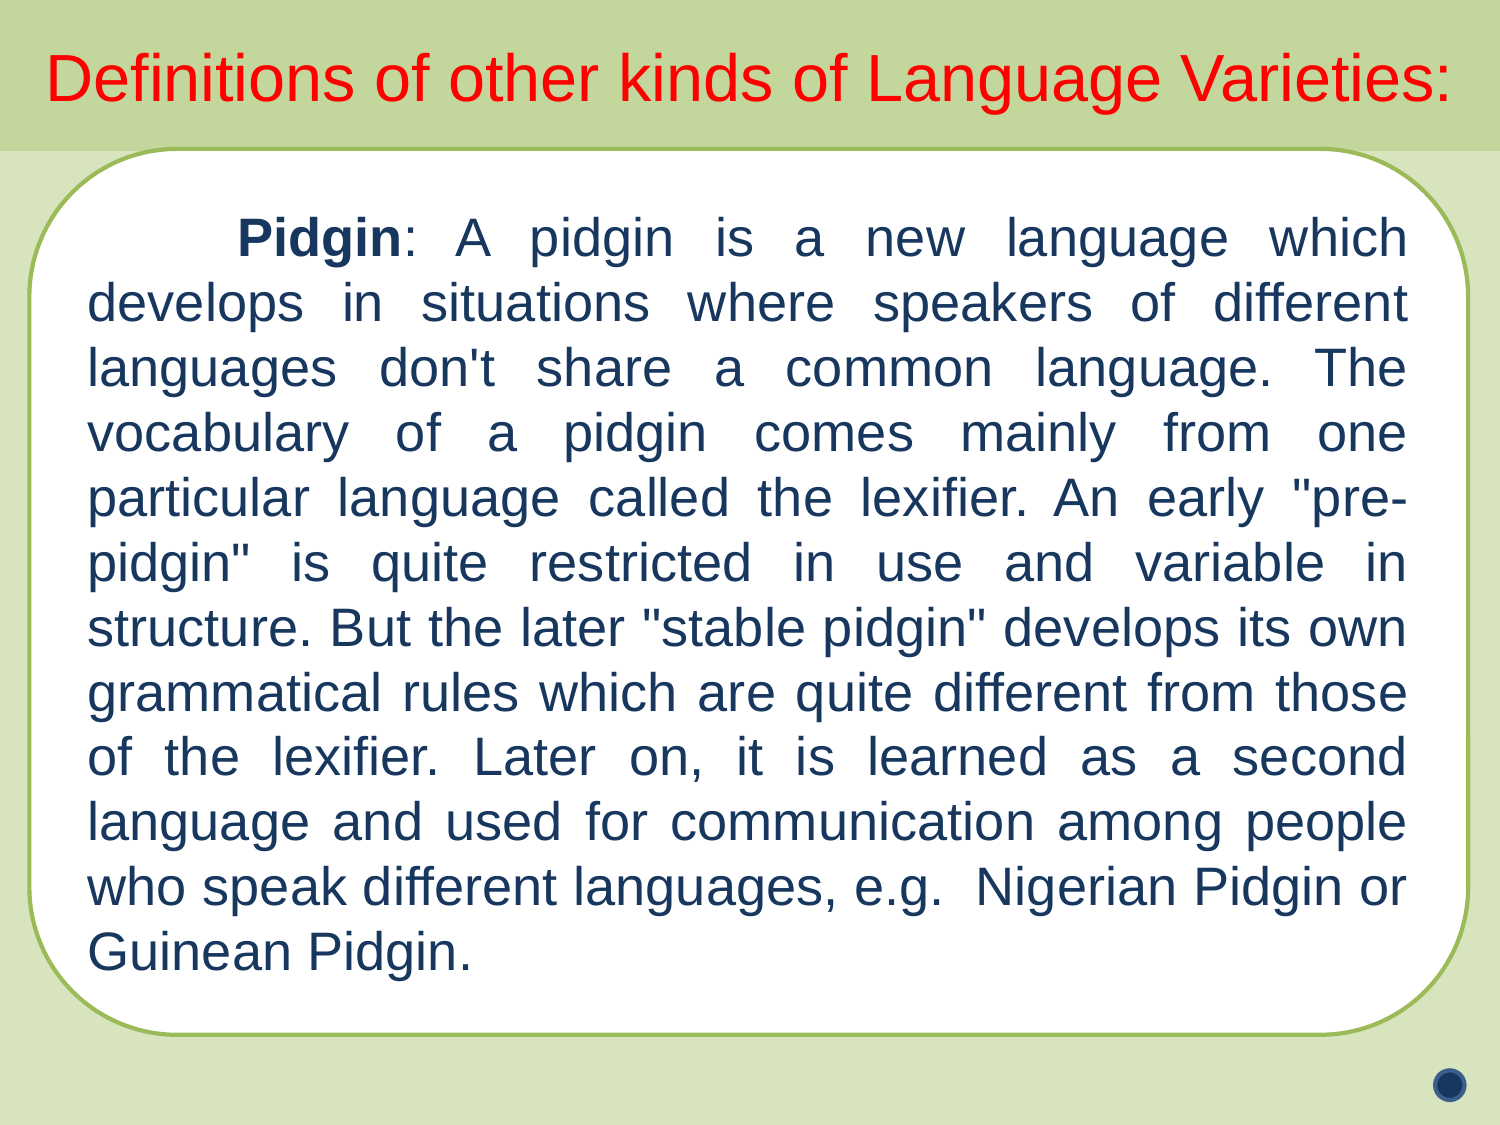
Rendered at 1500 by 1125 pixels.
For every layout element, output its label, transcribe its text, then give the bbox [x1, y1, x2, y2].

text_box Definitions of other kinds of Language Varieties: [0, 0, 1500, 151]
text_box [1433, 1068, 1467, 1103]
text_box Pidgin: A pidgin is a new language which develops in situations where speakers of different languages don't share a common language. The vocabulary of a pidgin comes mainly from one particular language called the lexifier. An early "pre-pidgin" is quite restricted in use and variable in structure. But the later "stable pidgin" develops its own grammatical rules which are quite different from those of the lexifier. Later on, it is learned as a second language and used for communication among people who speak different languages, e.g. Nigerian Pidgin or Guinean Pidgin. [27, 146, 1471, 1037]
